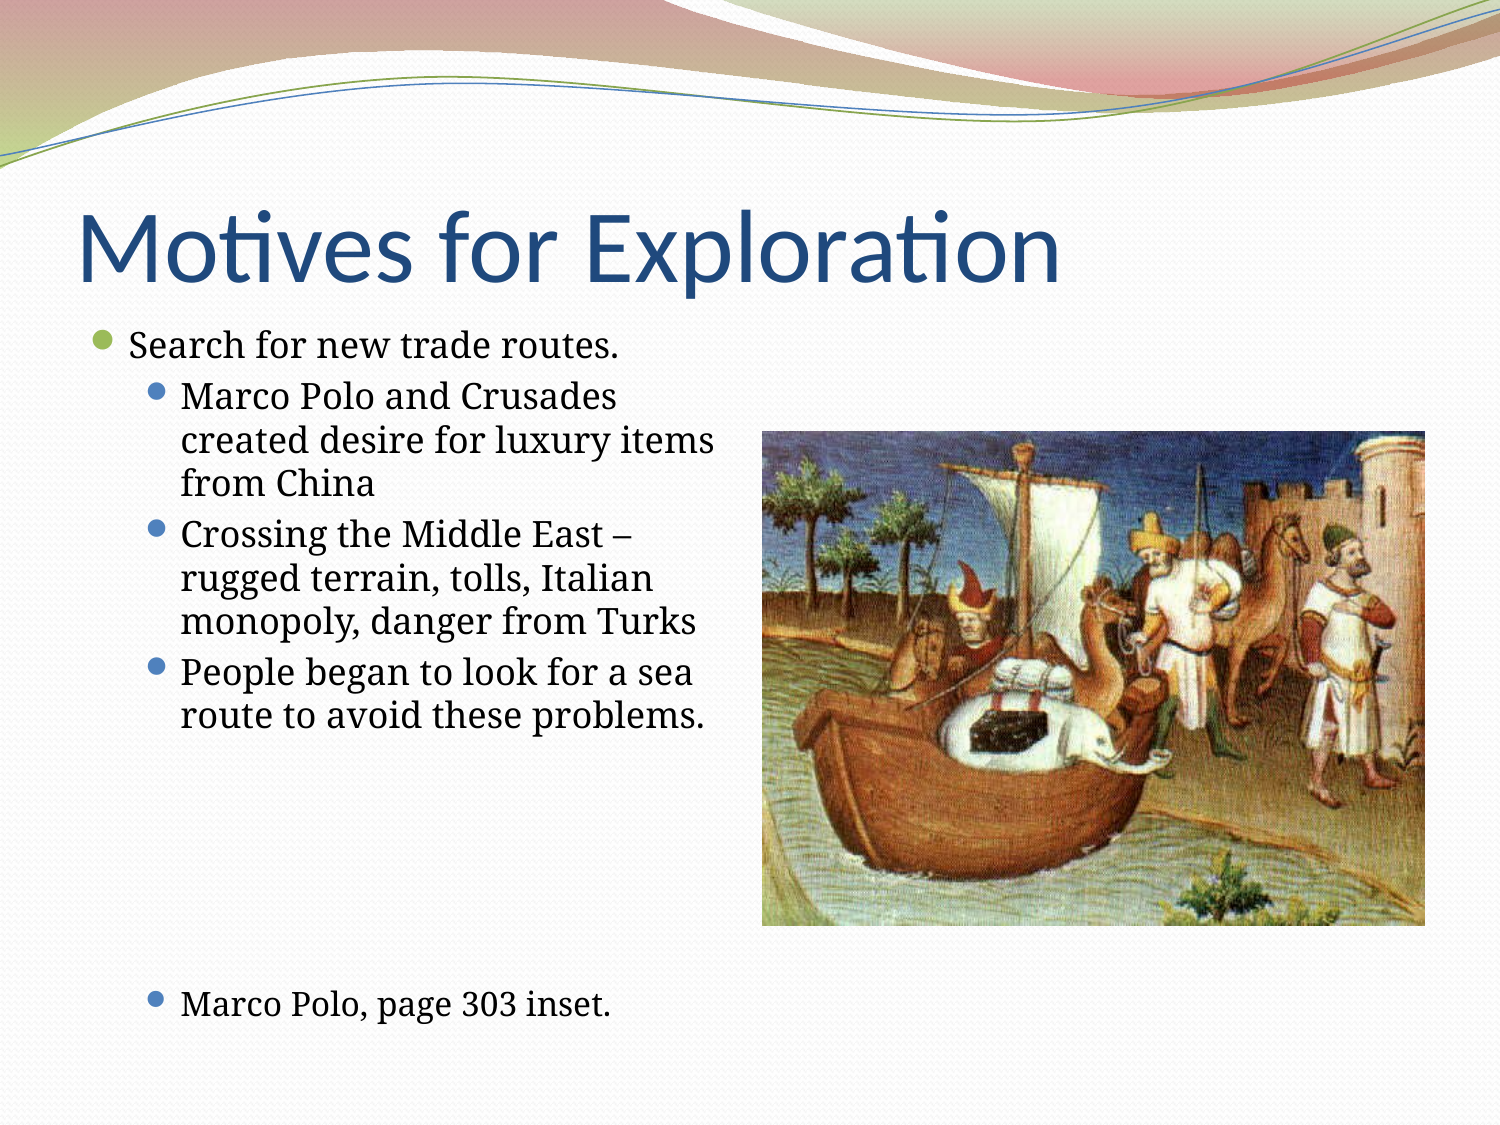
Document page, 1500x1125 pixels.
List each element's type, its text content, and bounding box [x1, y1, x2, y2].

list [762, 431, 1426, 927]
title Motives for Exploration [75, 115, 1425, 303]
list Search for new trade routes. Marco Polo and Crusades created desire for luxury items from China Crossing the Middle East – rugged terrain, tolls, Italian monopoly, danger from Turks People began to look for a sea route to avoid these problems. Marco Polo, page 303 inset. [75, 314, 738, 1043]
